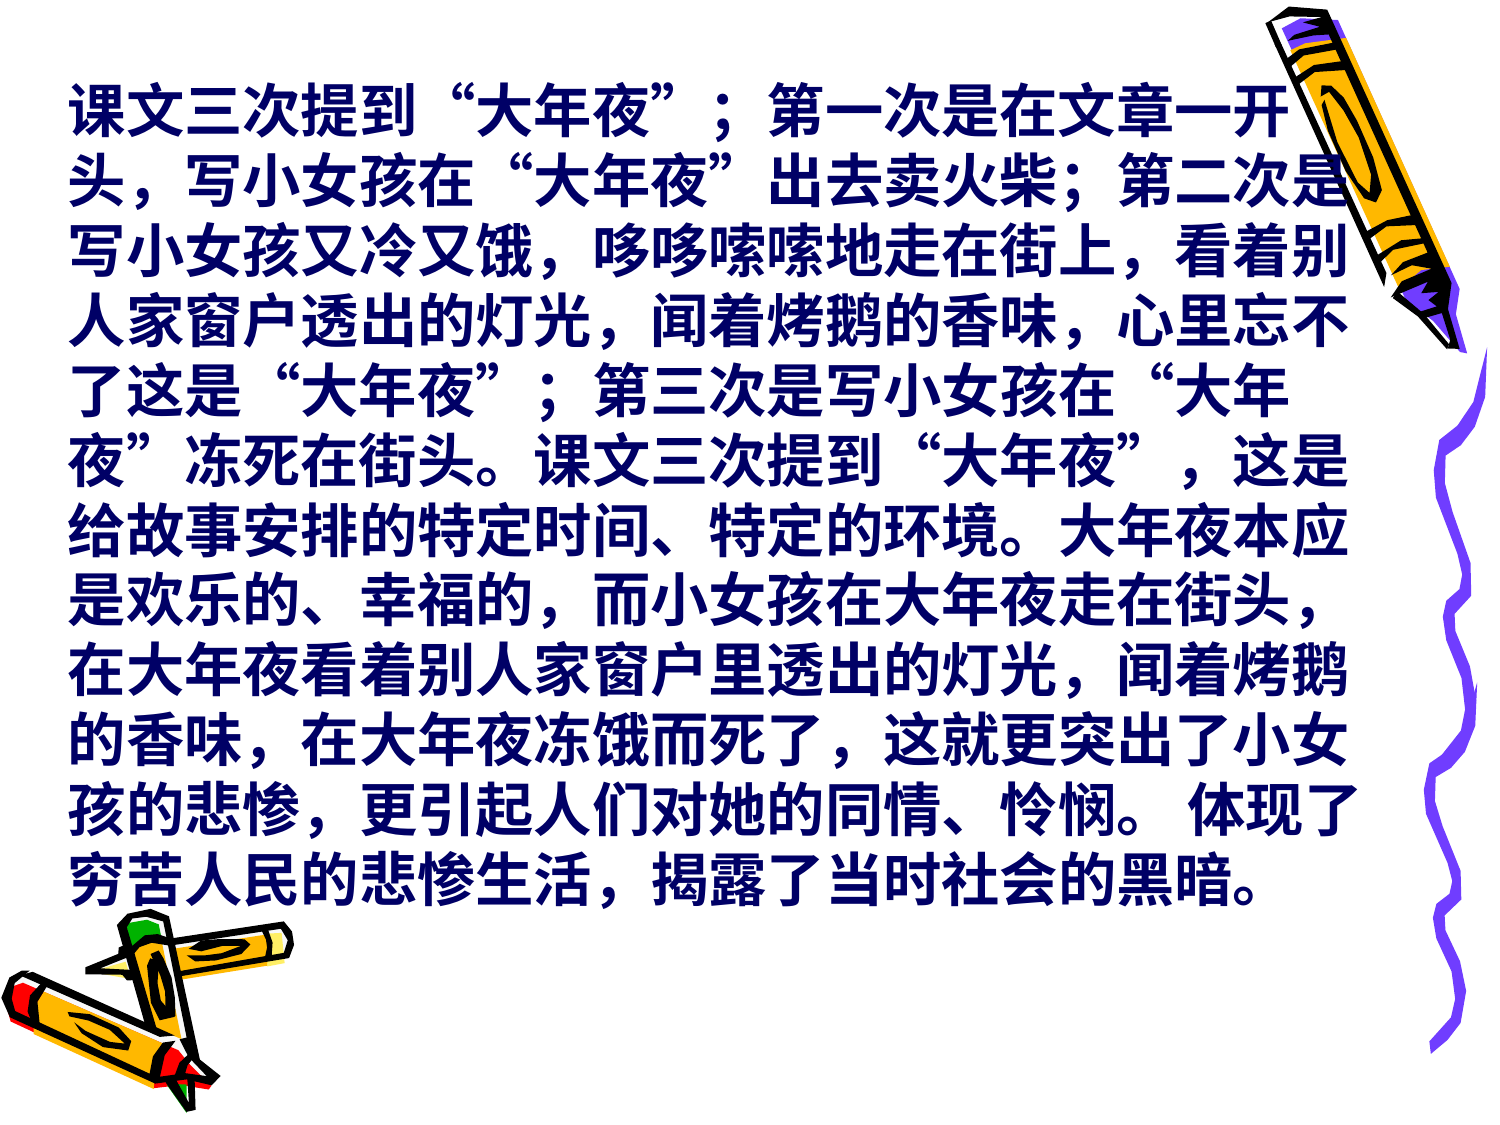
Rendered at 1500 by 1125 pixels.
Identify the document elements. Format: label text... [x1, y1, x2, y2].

text_box 课文三次提到“大年夜”；第一次是在文章一开头，写小女孩在“大年夜”出去卖火柴；第二次是写小女孩又冷又饿，哆哆嗦嗦地走在街上，看着别人家窗户透出的灯光，闻着烤鹅的香味，心里忘不了这是“大年夜”；第三次是写小女孩在“大年夜”冻死在街头。课文三次提到“大年夜”，这是给故事安排的特定时间、特定的环境。大年夜本应是欢乐的、幸福的，而小女孩在大年夜走在街头，在大年夜看着别人家窗户里透出的灯光，闻着烤鹅的香味，在大年夜冻饿而死了，这就更突出了小女孩的悲惨，更引起人们对她的同情、怜悯。 体现了穷苦人民的悲惨生活，揭露了当时社会的黑暗。 [53, 66, 1413, 991]
